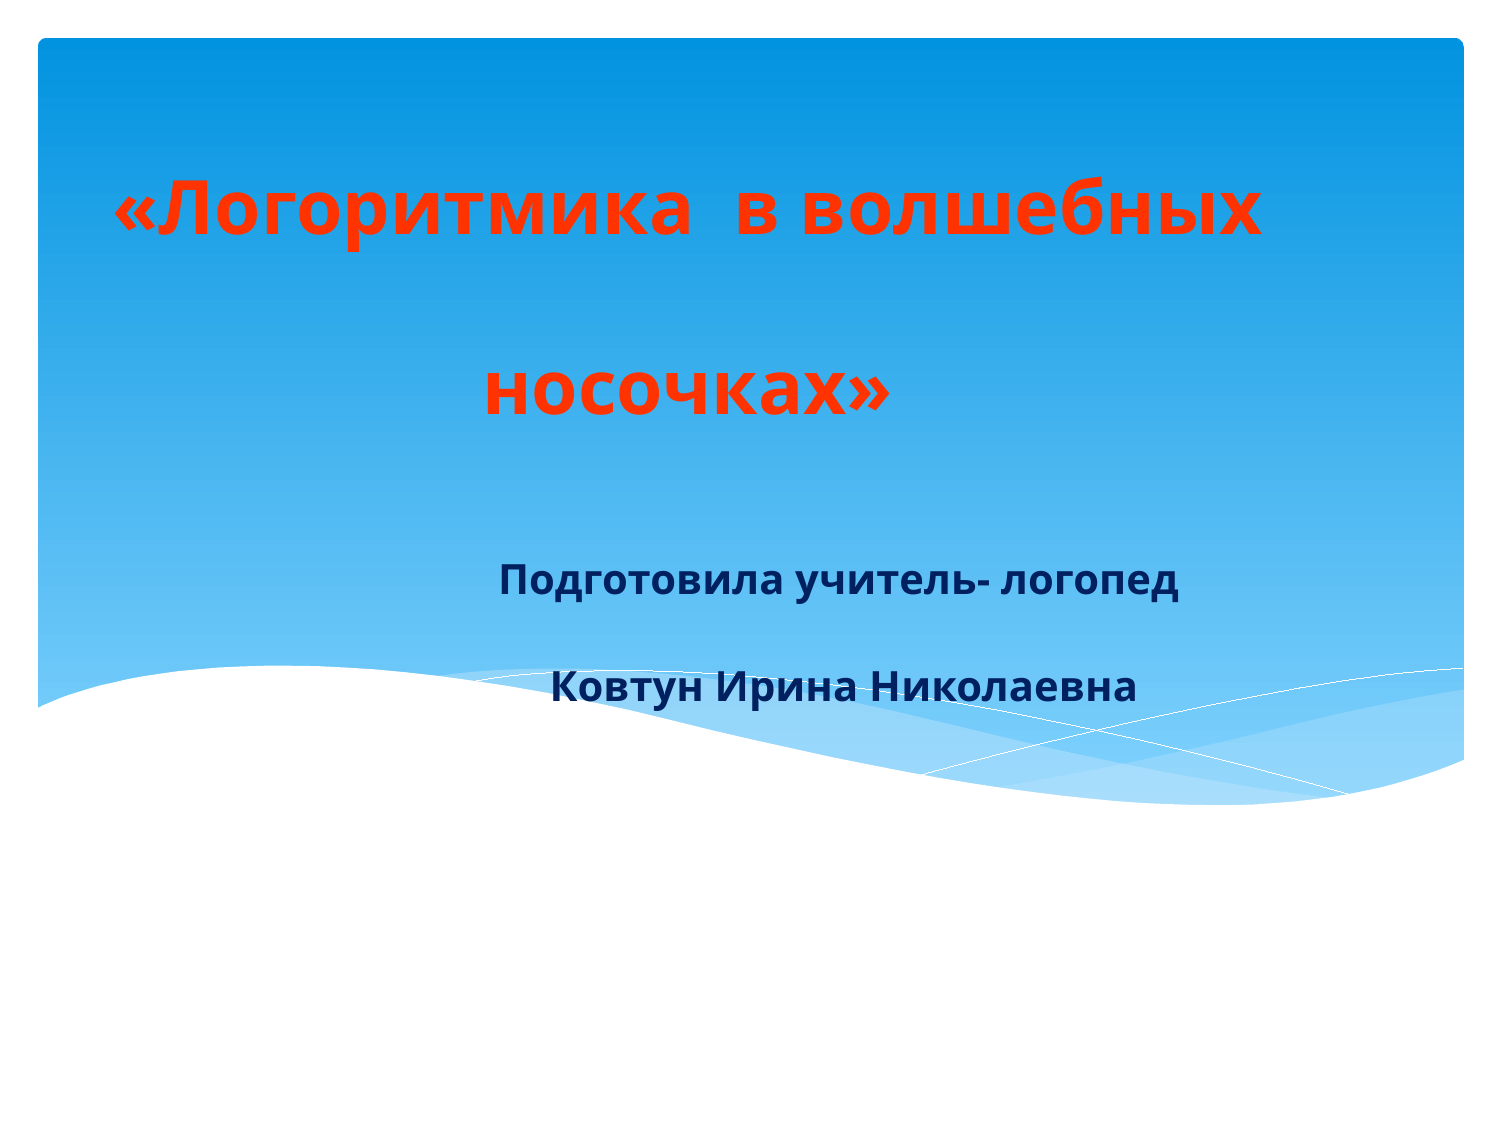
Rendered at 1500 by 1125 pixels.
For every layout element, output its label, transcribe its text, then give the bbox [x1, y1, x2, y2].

title «Логоритмика в волшебных носочках» Подготовила учитель- логопед Ковтун Ирина Николаевна [46, 151, 1329, 1000]
list [102, 432, 1432, 674]
